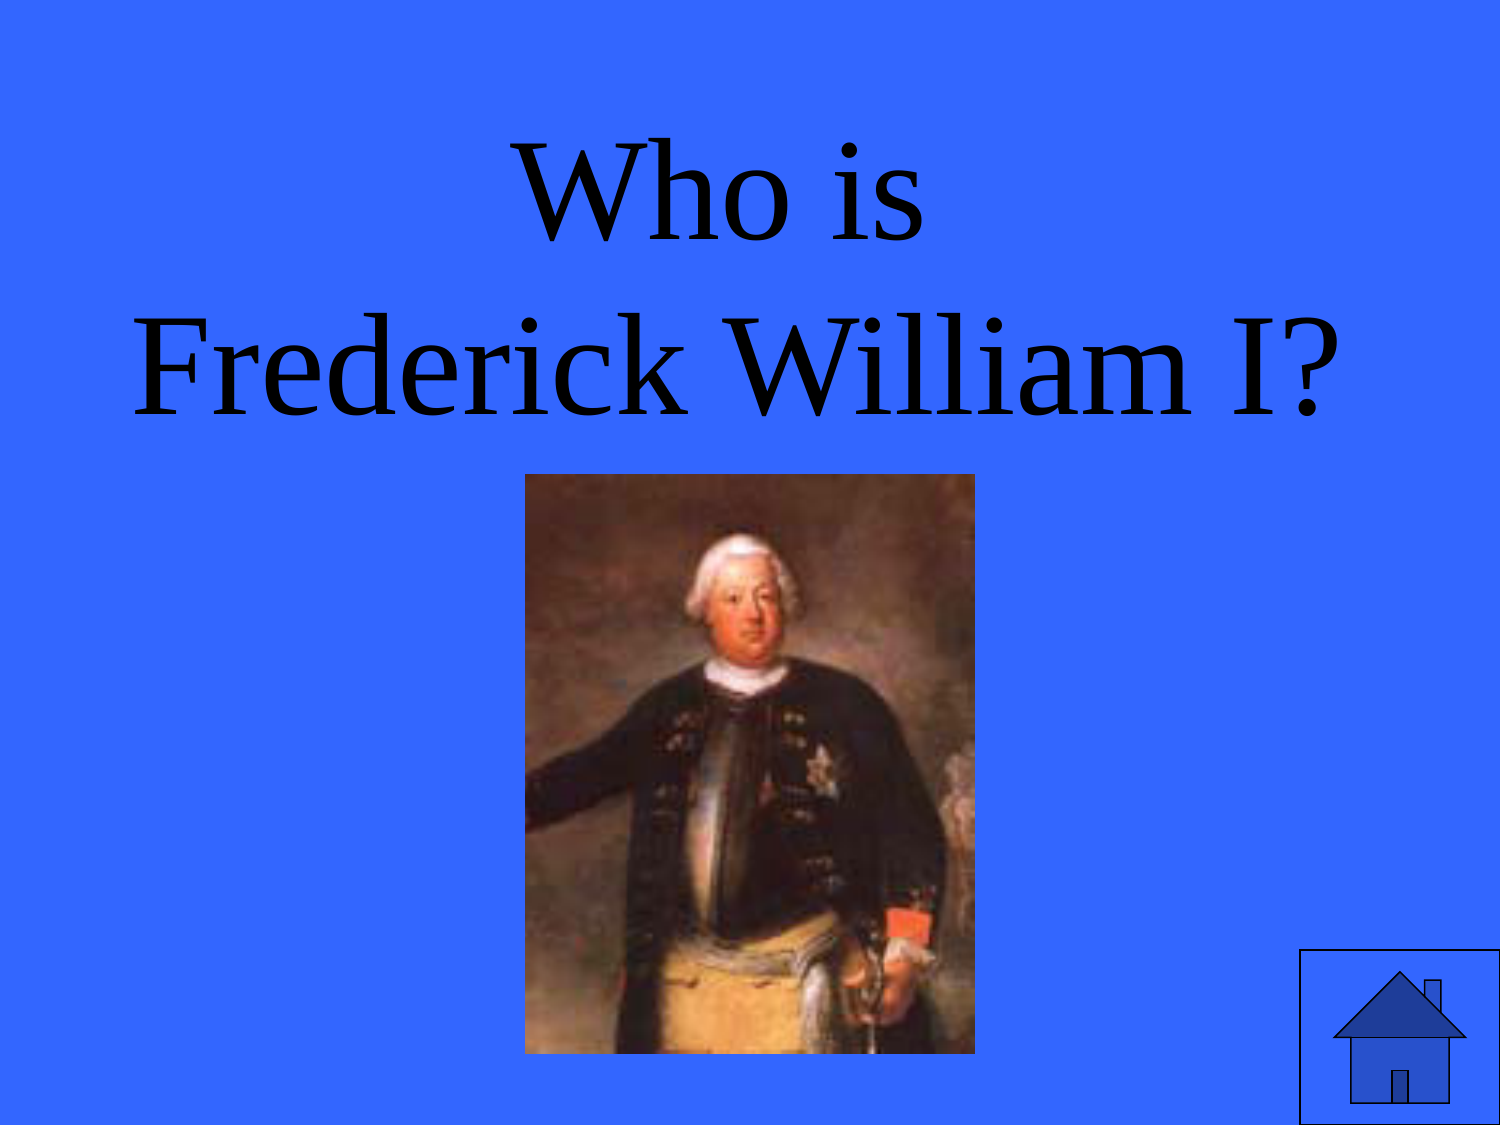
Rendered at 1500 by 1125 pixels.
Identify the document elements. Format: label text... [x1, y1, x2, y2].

title Who is Frederick William I? [99, 50, 1375, 488]
picture [524, 474, 975, 1054]
text_box [1299, 950, 1500, 1125]
